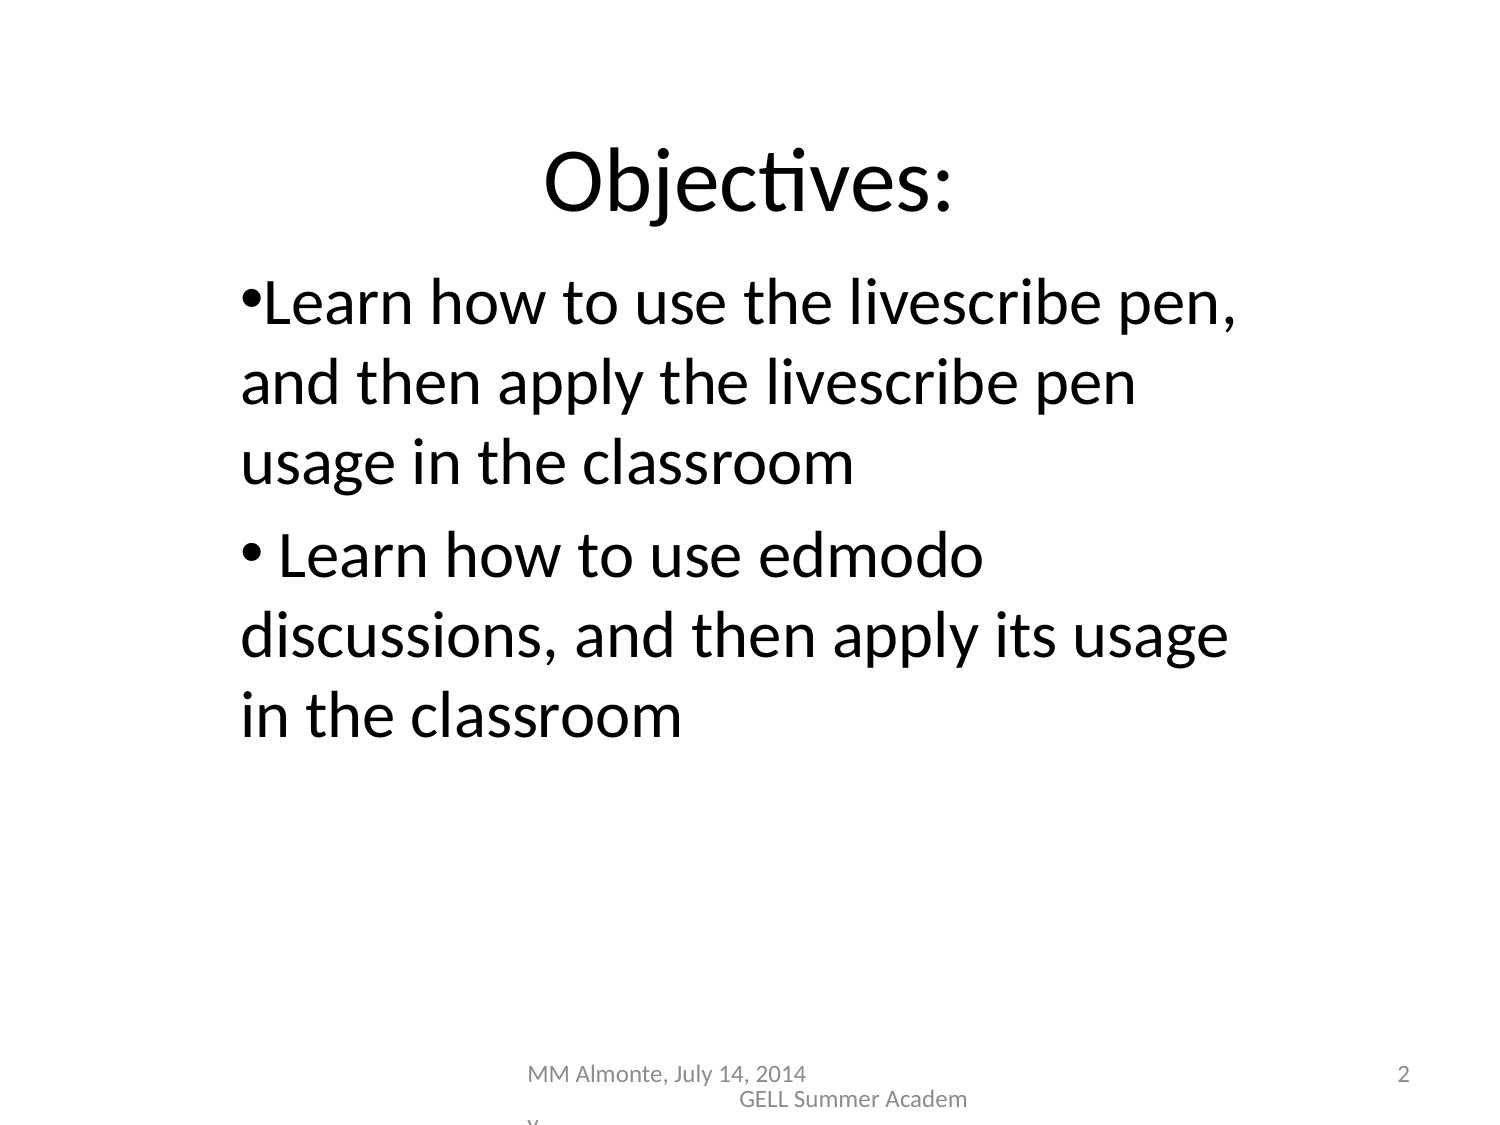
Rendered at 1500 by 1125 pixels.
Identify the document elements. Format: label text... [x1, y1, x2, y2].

title Objectives: [112, 112, 1388, 238]
subtitle Learn how to use the livescribe pen, and then apply the livescribe pen usage in the classroom Learn how to use edmodo discussions, and then apply its usage in the classroom [225, 249, 1275, 838]
footer MM Almonte, July 14, 2014 GELL Summer Academy [512, 1042, 988, 1103]
slide_number 2 [1074, 1042, 1425, 1103]
